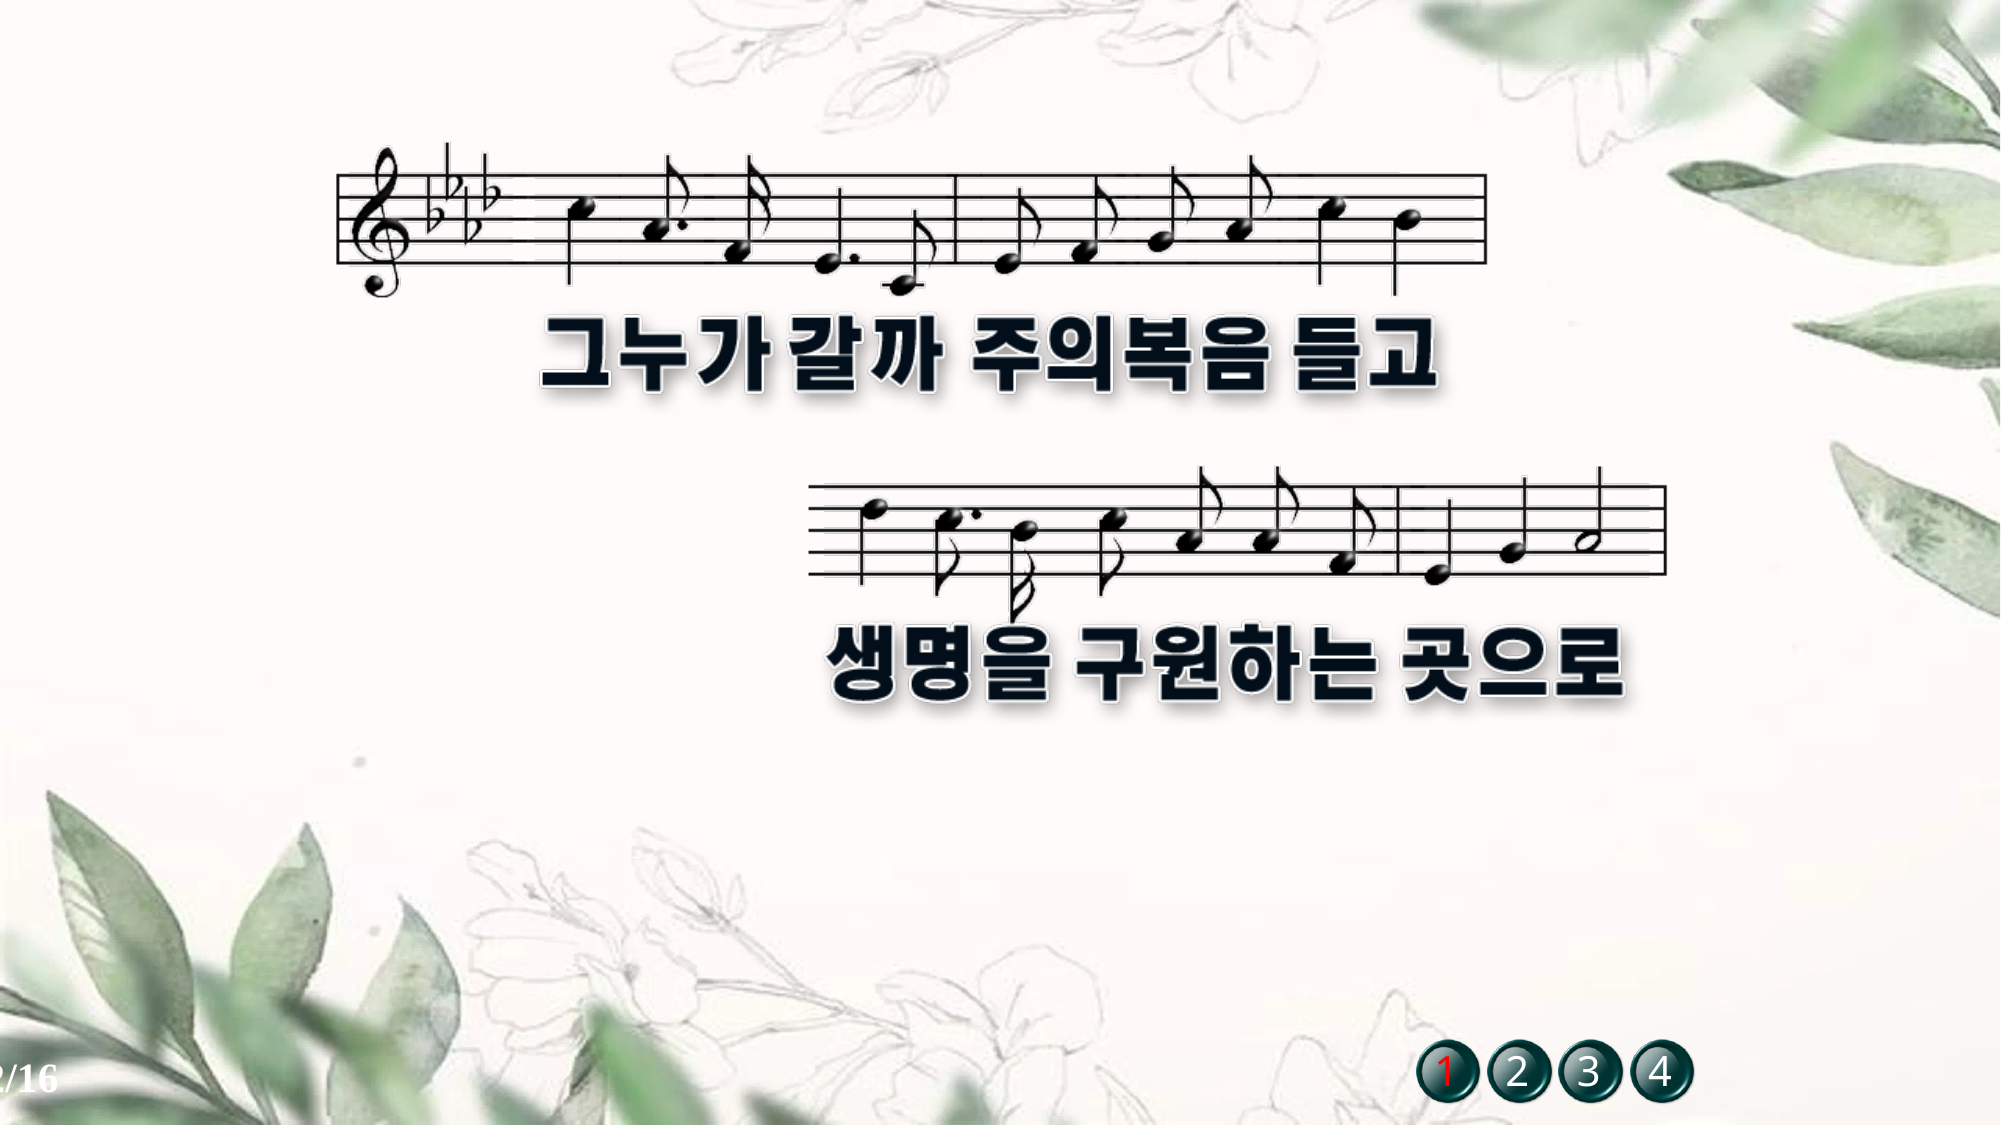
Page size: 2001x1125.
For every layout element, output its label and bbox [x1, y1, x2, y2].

text_box [1484, 1035, 1555, 1106]
text_box [1413, 1035, 1484, 1106]
picture [0, 0, 2001, 1125]
text_box [1627, 1035, 1697, 1106]
text_box [1555, 1035, 1626, 1106]
